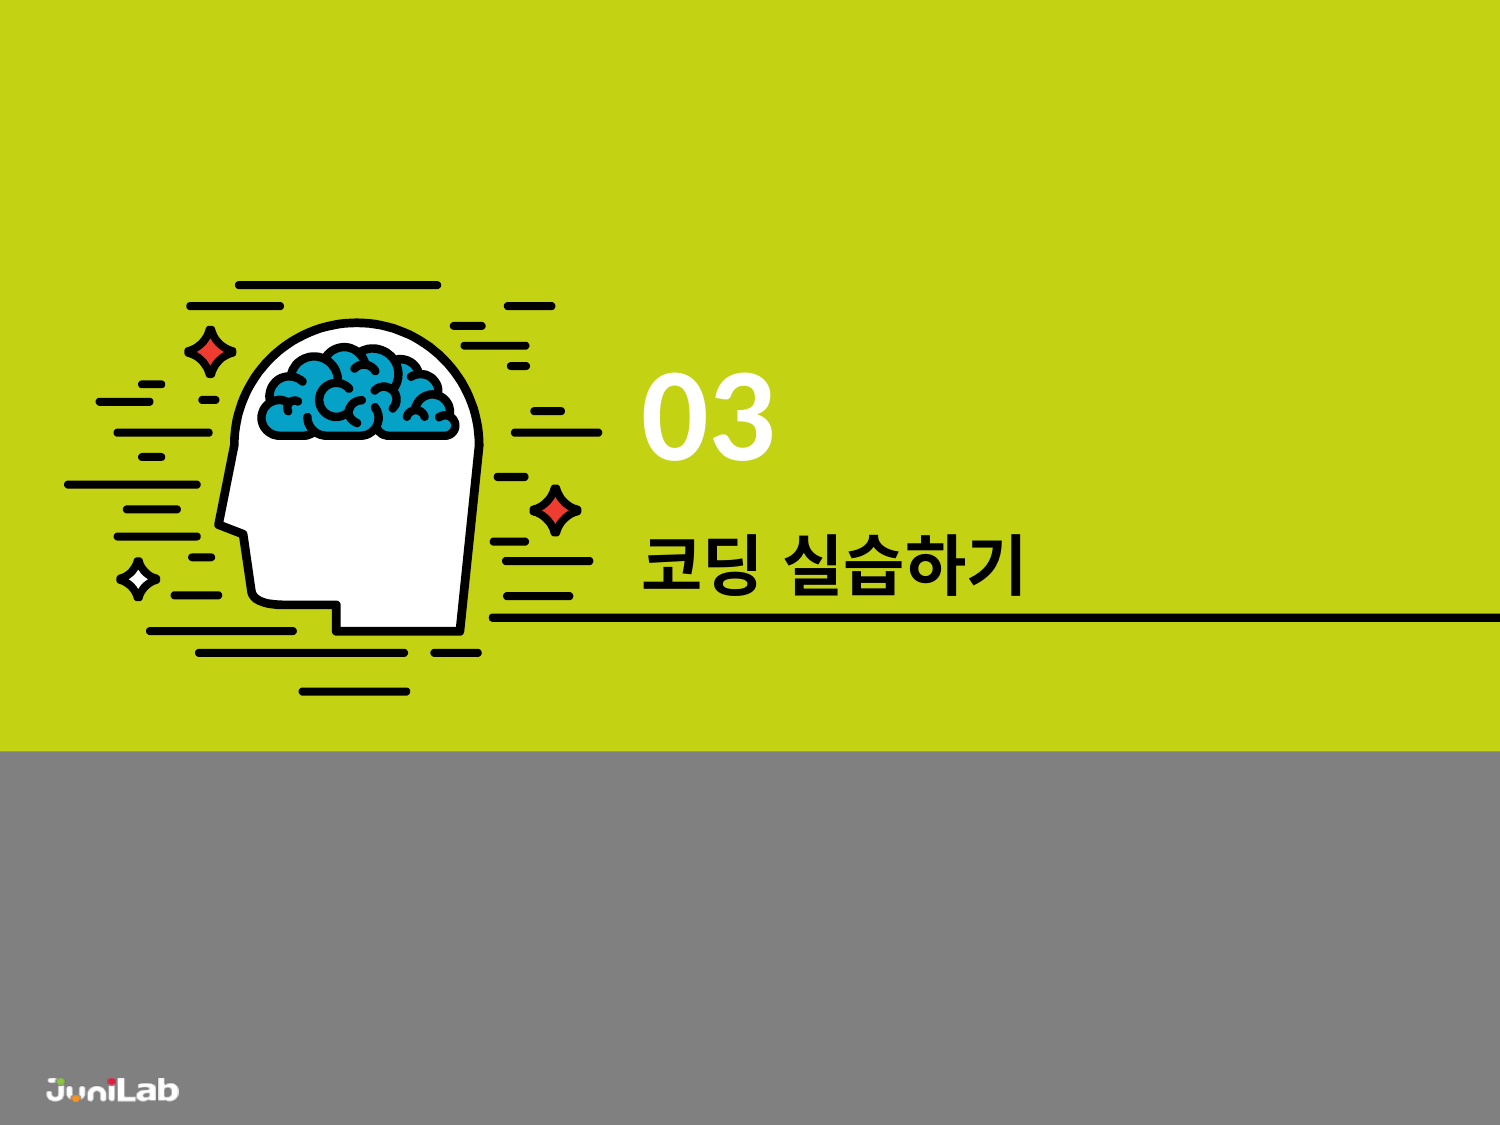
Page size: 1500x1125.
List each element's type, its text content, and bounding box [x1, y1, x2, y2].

text_box 03 [626, 319, 1134, 495]
picture [46, 1077, 180, 1102]
text_box 코딩 실습하기 [626, 515, 1500, 612]
